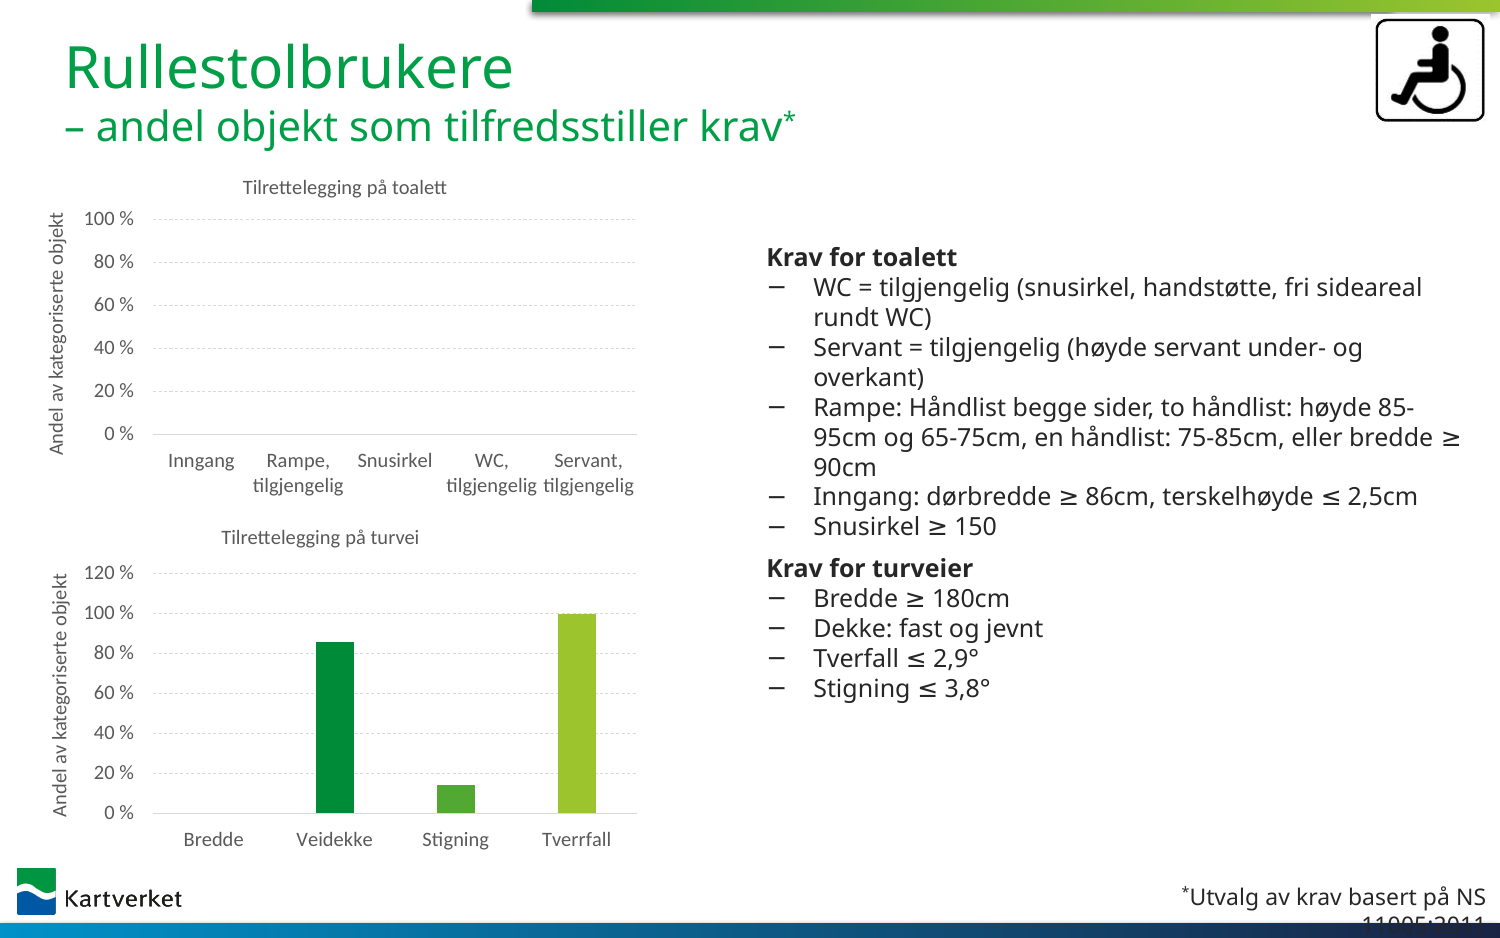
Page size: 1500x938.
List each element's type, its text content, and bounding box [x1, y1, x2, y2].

picture [41, 520, 650, 859]
picture [41, 166, 650, 505]
picture [1371, 13, 1491, 127]
text_box *Utvalg av krav basert på NS 11005:2011 [1068, 873, 1500, 938]
text_box Rullestolbrukere – andel objekt som tilfredsstiller krav* [49, 14, 1431, 158]
text_box Krav for toalett WC = tilgjengelig (snusirkel, handstøtte, fri sideareal rundt WC) Servant = tilgjengelig (høyde servant under- og overkant) Rampe: Håndlist begge sider, to håndlist: høyde 85-95cm og 65-75cm, en håndlist: 75-85cm, eller bredde ≥ 90cm Inngang: dørbredde ≥ 86cm, terskelhøyde ≤ 2,5cm Snusirkel ≥ 150 [751, 234, 1483, 545]
text_box Krav for turveier Bredde ≥ 180cm Dekke: fast og jevnt Tverfall ≤ 2,9° Stigning ≤ 3,8° [751, 545, 1483, 710]
